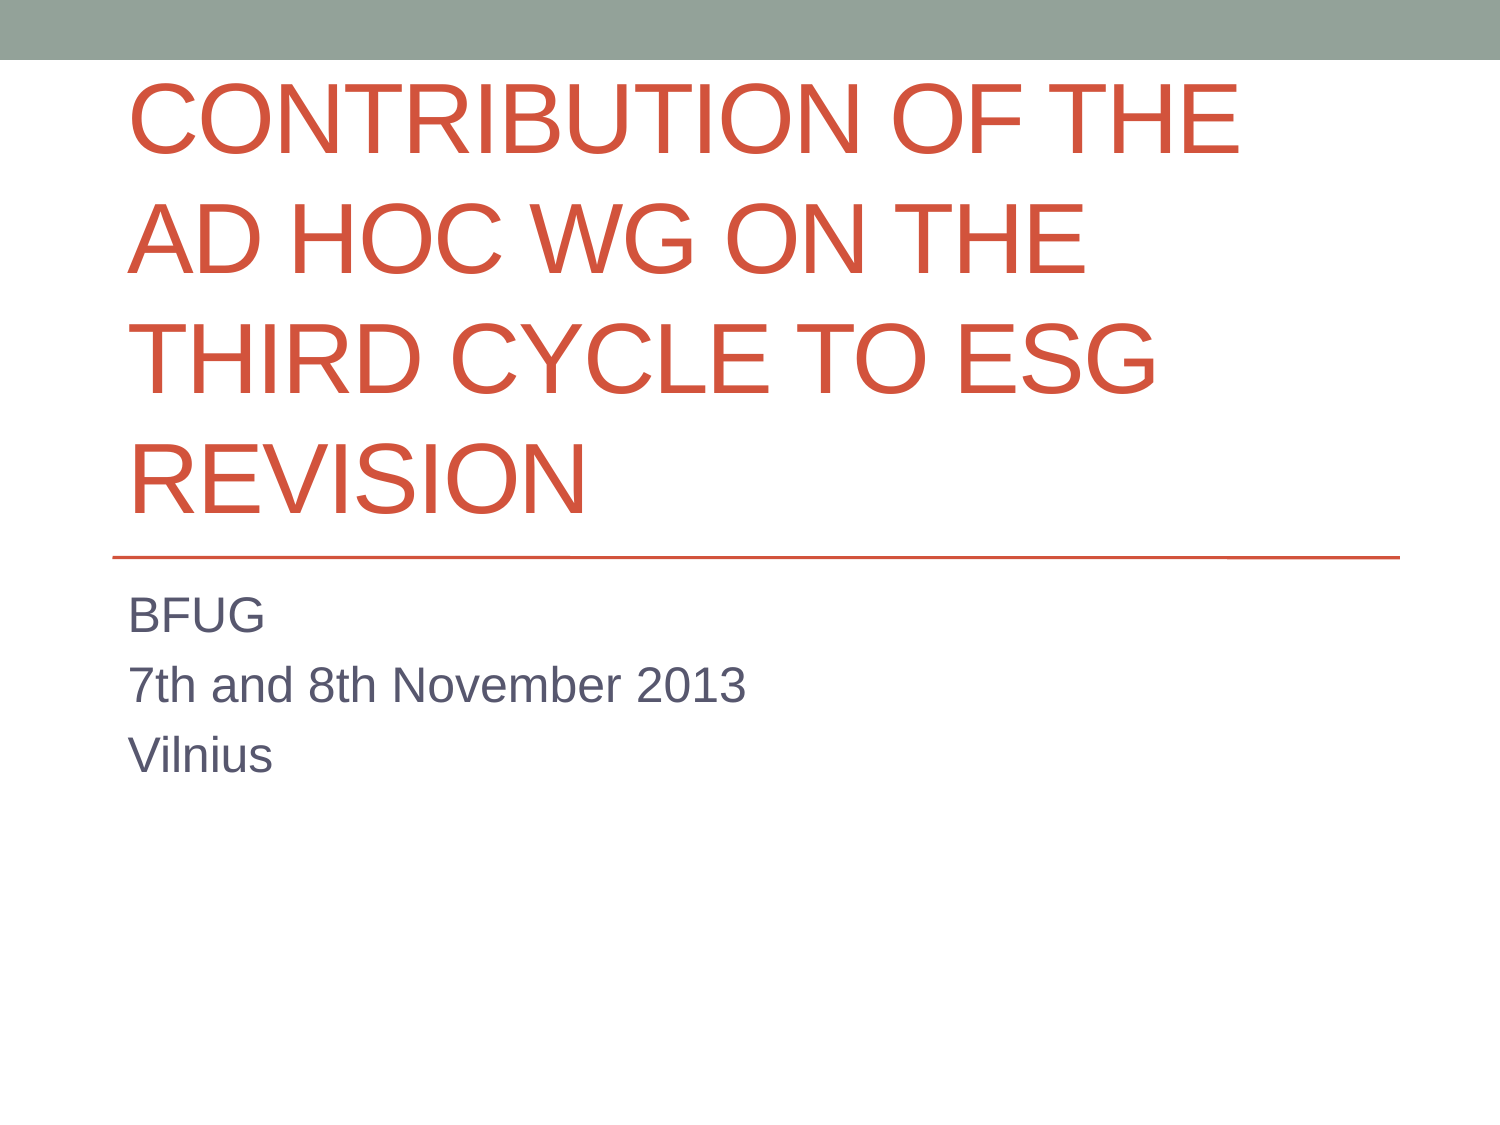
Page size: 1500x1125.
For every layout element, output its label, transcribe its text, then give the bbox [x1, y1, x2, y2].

subtitle BFUG 7th and 8th November 2013 Vilnius [112, 575, 1163, 863]
title Contribution of the ad hoc WG on the Third cycle to ESG revision [112, 66, 1400, 542]
